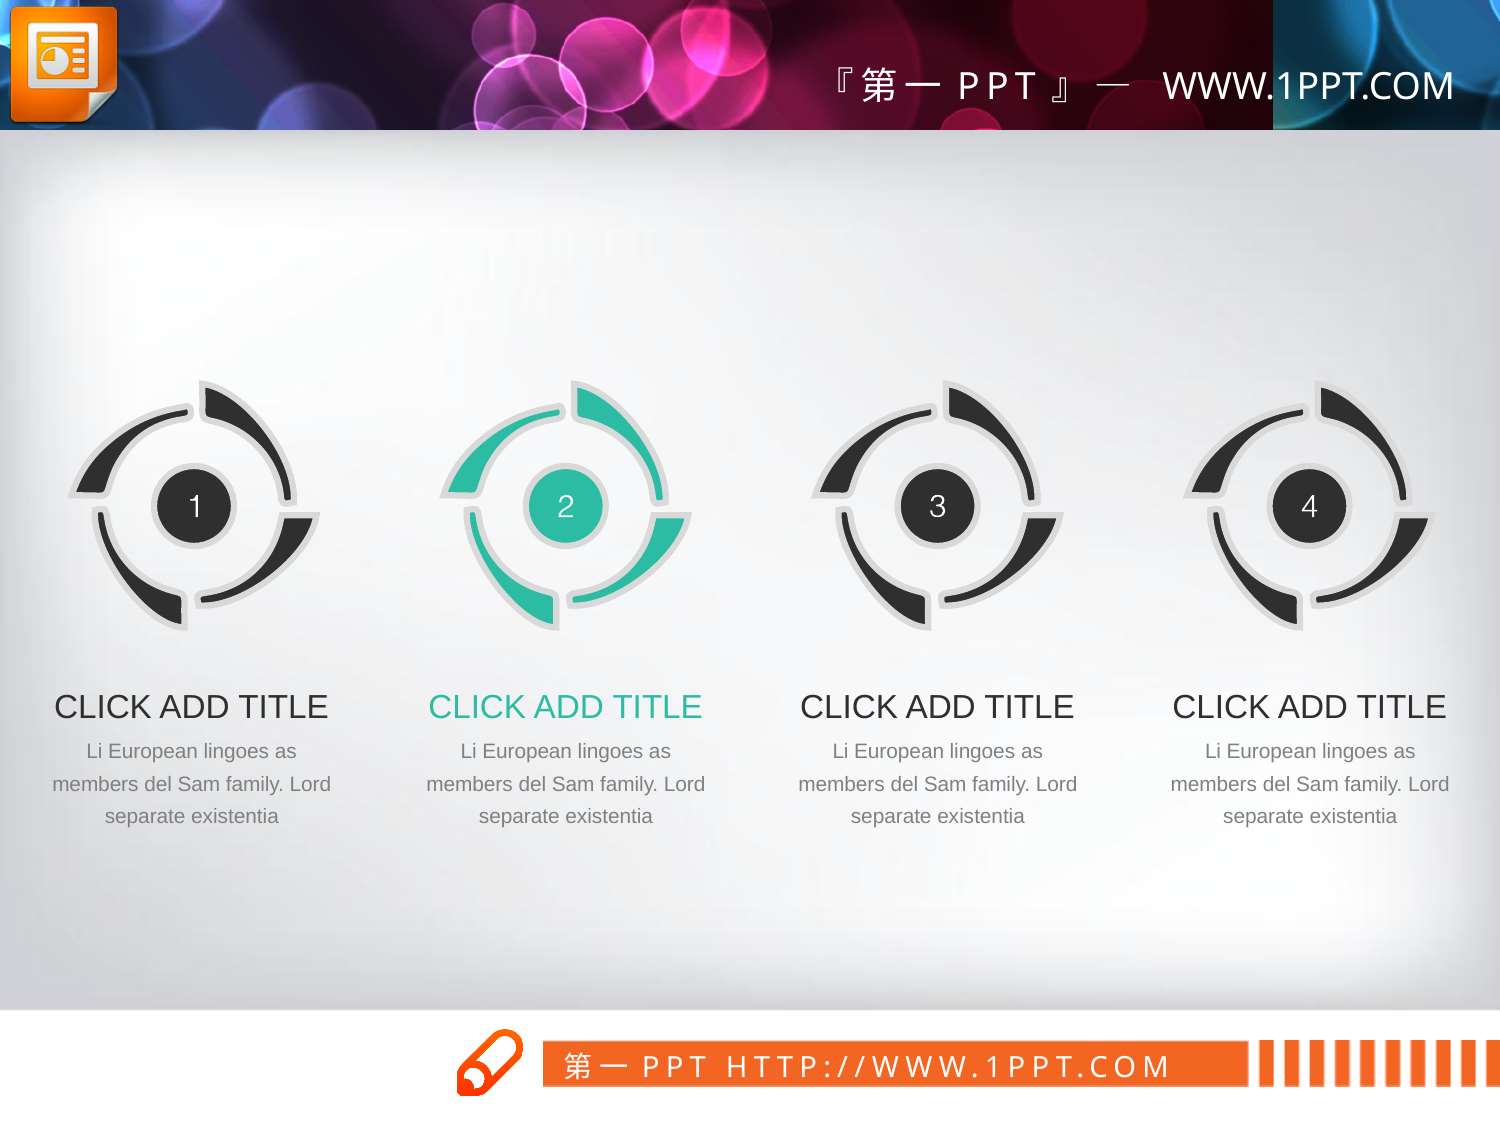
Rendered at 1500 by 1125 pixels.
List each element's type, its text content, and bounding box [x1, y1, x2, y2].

text_box CLICK ADD TITLE [413, 677, 719, 722]
text_box Li European lingoes as members del Sam family. Lord separate existentia [29, 722, 354, 835]
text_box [815, 383, 1061, 629]
text_box Li European lingoes as members del Sam family. Lord separate existentia [775, 722, 1100, 835]
text_box Li European lingoes as members del Sam family. Lord separate existentia [403, 722, 729, 835]
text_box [443, 383, 689, 629]
picture [543, 1040, 1500, 1087]
text_box Li European lingoes as members del Sam family. Lord separate existentia [1147, 722, 1473, 835]
text_box CLICK ADD TITLE [1157, 677, 1463, 722]
text_box CLICK ADD TITLE [39, 677, 344, 722]
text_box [1186, 383, 1433, 629]
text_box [71, 383, 317, 629]
picture [0, 0, 1500, 1012]
text_box CLICK ADD TITLE [785, 677, 1091, 722]
